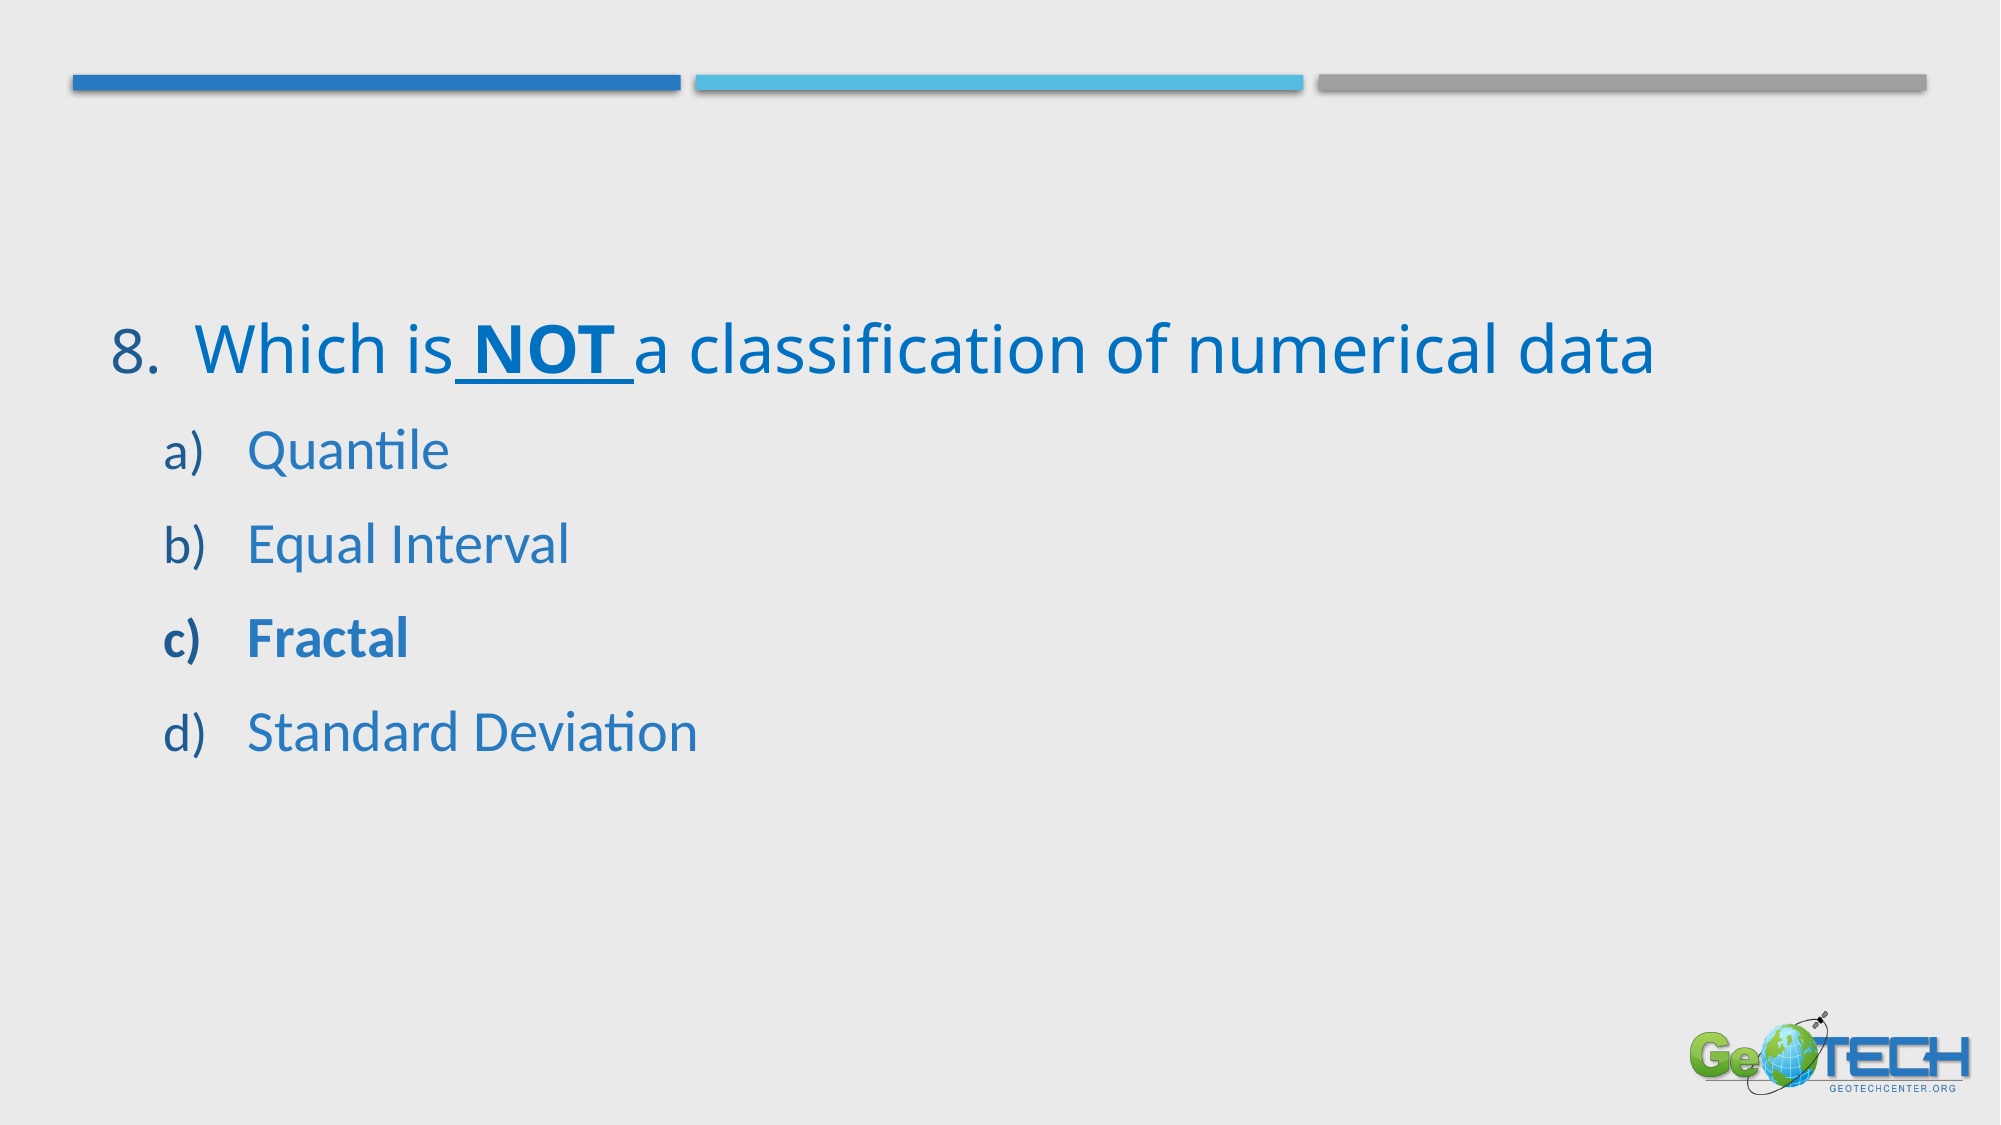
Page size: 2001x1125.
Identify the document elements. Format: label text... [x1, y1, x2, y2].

list Which is NOT a classification of numerical data Quantile Equal Interval Fractal Standard Deviation [95, 299, 1905, 904]
picture [1688, 1011, 1973, 1095]
